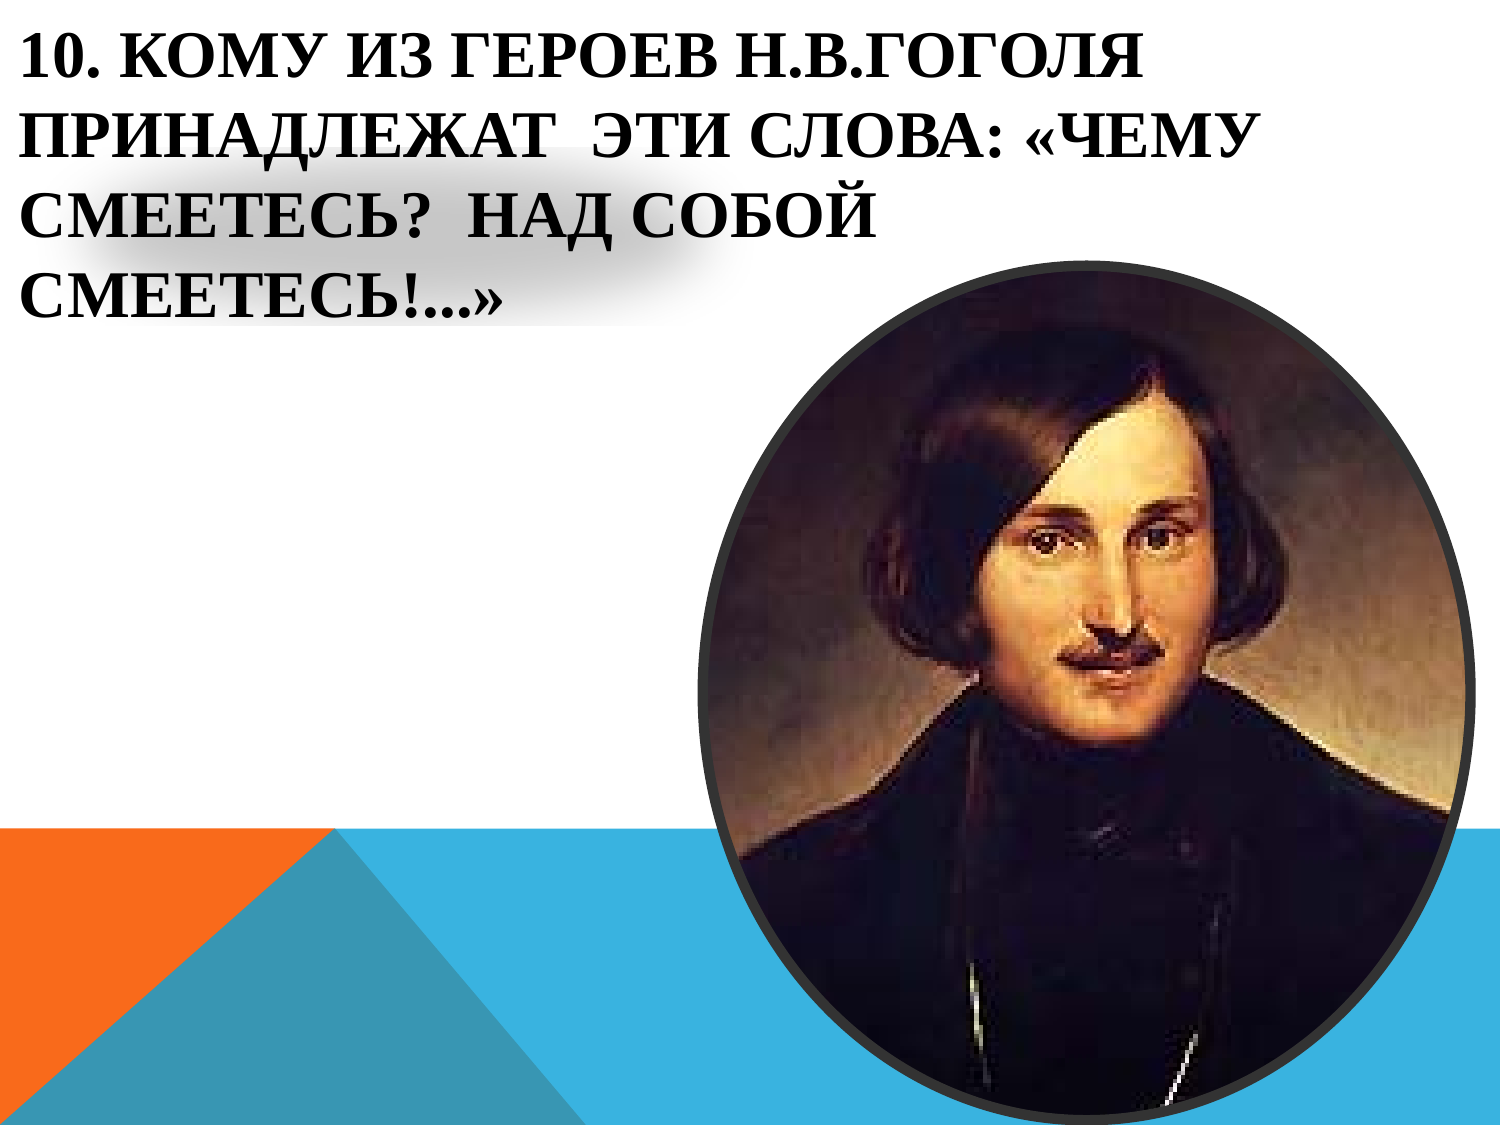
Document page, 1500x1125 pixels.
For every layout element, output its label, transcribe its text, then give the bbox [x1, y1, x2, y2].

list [702, 265, 1471, 1121]
title 10. Кому из Героев Н.В.Гоголя принадлежат эти слова: «Чему смеетесь? Над собой смеетесь!...» [3, 125, 1375, 216]
